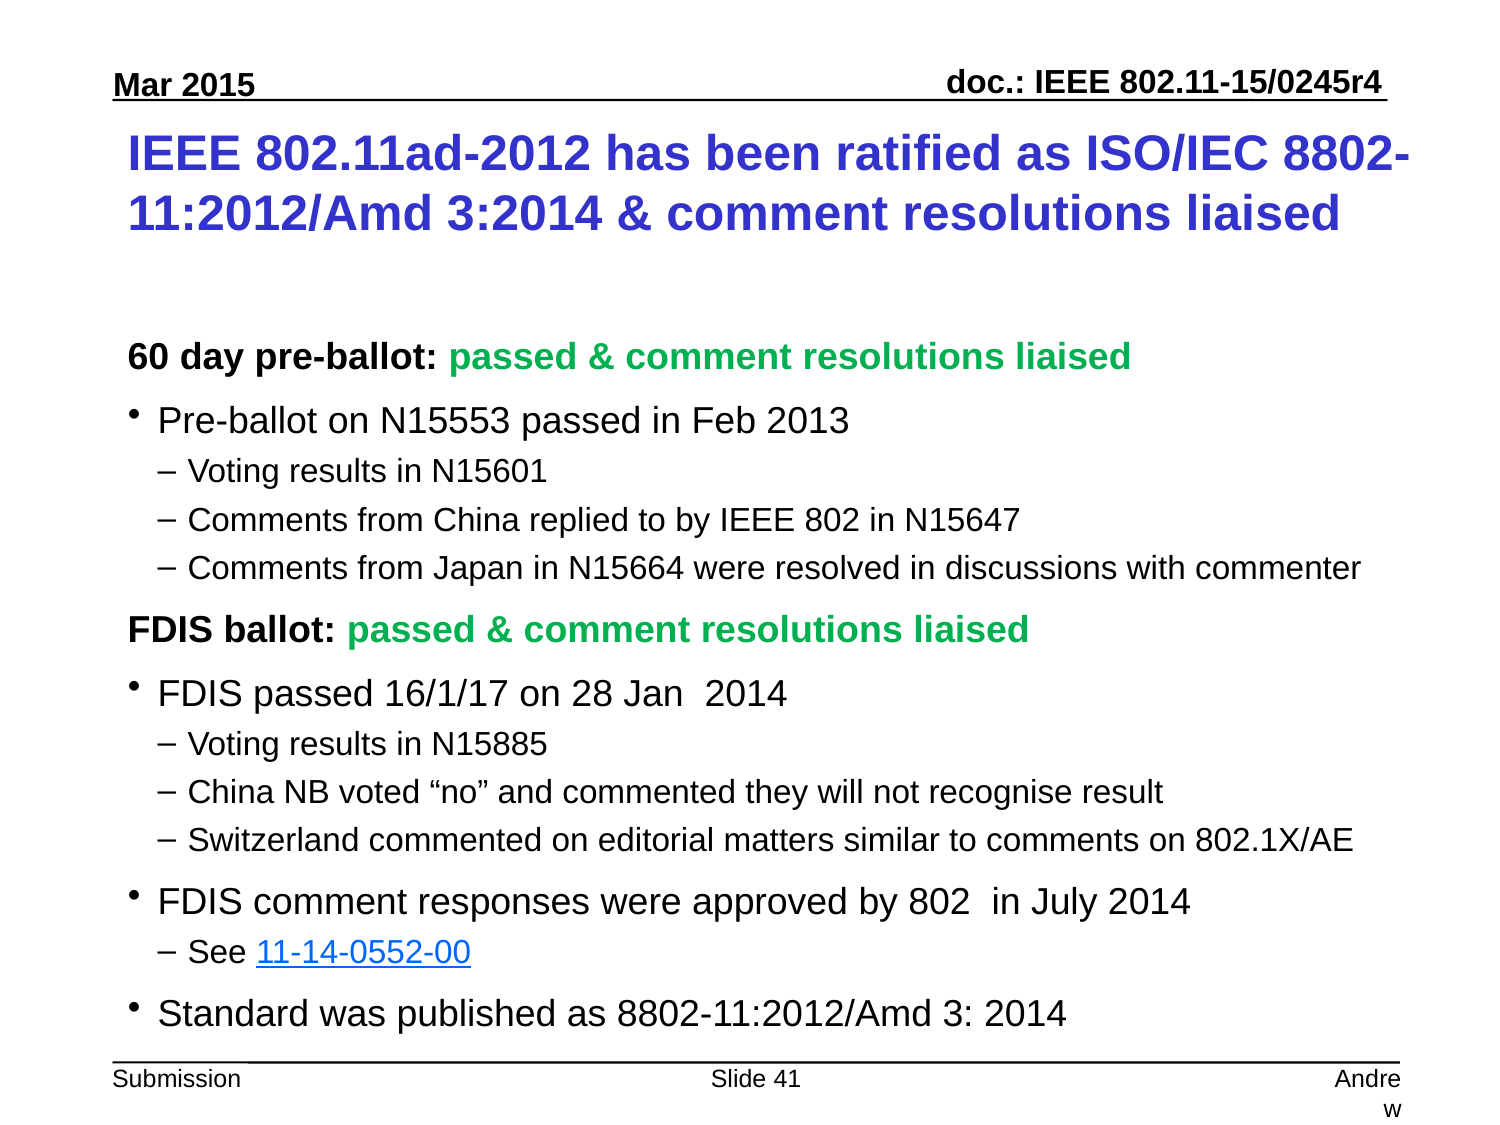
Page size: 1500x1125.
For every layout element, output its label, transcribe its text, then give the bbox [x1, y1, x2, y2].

list 60 day pre-ballot: passed & comment resolutions liaised Pre-ballot on N15553 passed in Feb 2013 Voting results in N15601 Comments from China replied to by IEEE 802 in N15647 Comments from Japan in N15664 were resolved in discussions with commenter FDIS ballot: passed & comment resolutions liaised FDIS passed 16/1/17 on 28 Jan 2014 Voting results in N15885 China NB voted “no” and commented they will not recognise result Switzerland commented on editorial matters similar to comments on 802.1X/AE FDIS comment responses were approved by 802 in July 2014 See 11-14-0552-00 Standard was published as 8802-11:2012/Amd 3: 2014 [112, 324, 1388, 1000]
footer Andrew Myles, Cisco [1320, 1061, 1402, 1093]
slide_number Slide 41 [709, 1061, 803, 1093]
title IEEE 802.11ad-2012 has been ratified as ISO/IEC 8802-11:2012/Amd 3:2014 & comment resolutions liaised [112, 112, 1500, 288]
